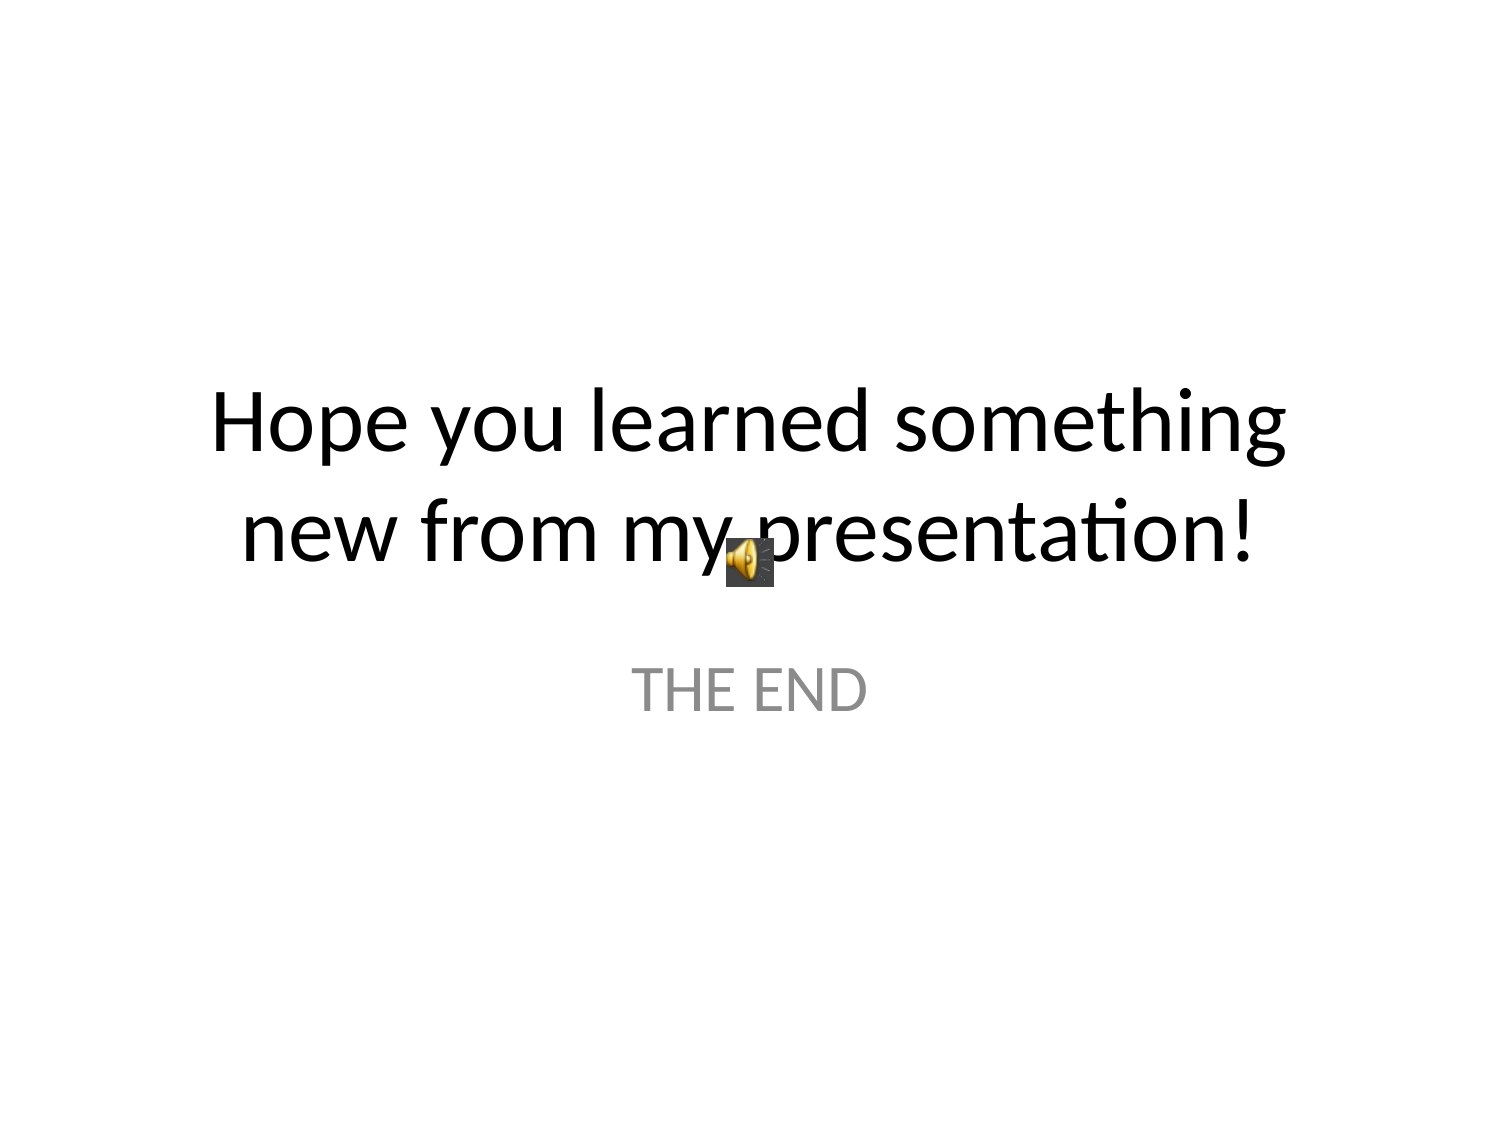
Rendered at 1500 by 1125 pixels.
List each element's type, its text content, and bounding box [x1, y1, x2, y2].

title Hope you learned something new from my presentation! [112, 349, 1388, 591]
picture [724, 537, 776, 588]
subtitle THE END [225, 637, 1275, 925]
